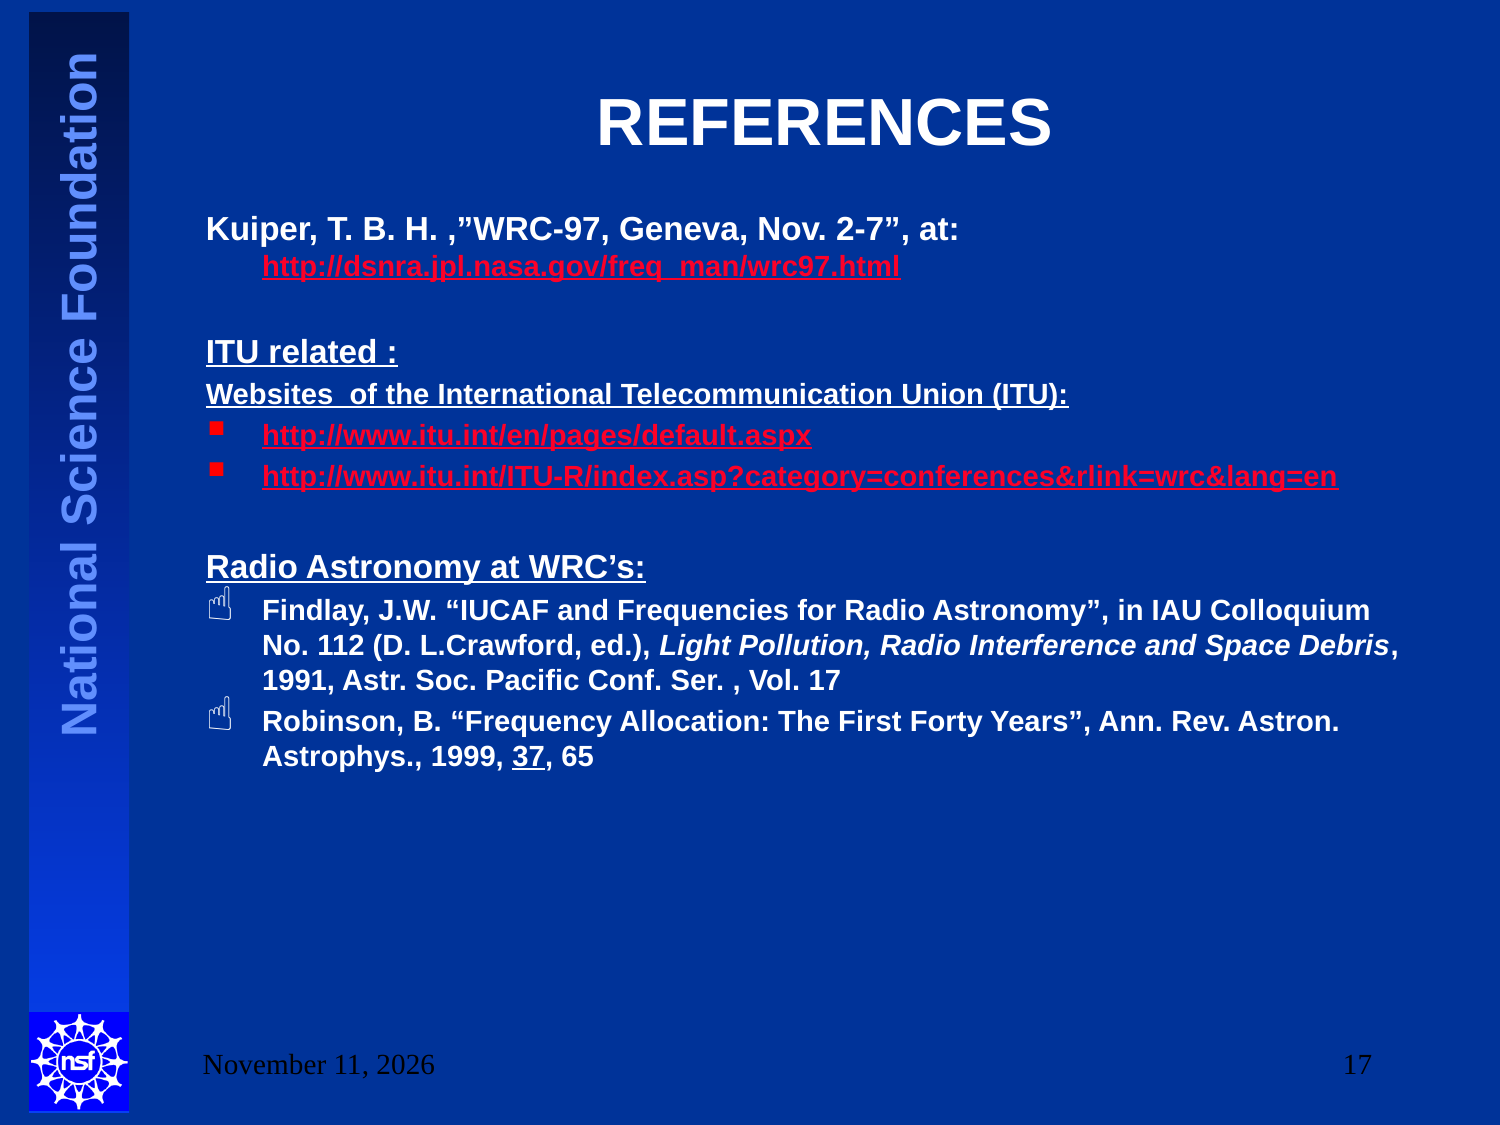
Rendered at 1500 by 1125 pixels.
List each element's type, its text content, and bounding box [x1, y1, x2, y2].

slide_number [187, 1024, 501, 1101]
list Kuiper, T. B. H. ,”WRC-97, Geneva, Nov. 2-7”, at: http://dsnra.jpl.nasa.gov/freq_man/wrc97.html ITU related : Websites of the International Telecommunication Union (ITU): http://www.itu.int/en/pages/default.aspx http://www.itu.int/ITU-R/index.asp?category=conferences&rlink=wrc&lang=en Radio Astronomy at WRC’s: Findlay, J.W. “IUCAF and Frequencies for Radio Astronomy”, in IAU Colloquium No. 112 (D. L.Crawford, ed.), Light Pollution, Radio Interference and Space Debris, 1991, Astr. Soc. Pacific Conf. Ser. , Vol. 17 Robinson, B. “Frequency Allocation: The First Forty Years”, Ann. Rev. Astron. Astrophys., 1999, 37, 65 [190, 199, 1435, 991]
slide_number 17 [1074, 1024, 1388, 1101]
title REFERENCES [324, 24, 1326, 199]
picture [29, 1012, 129, 1111]
